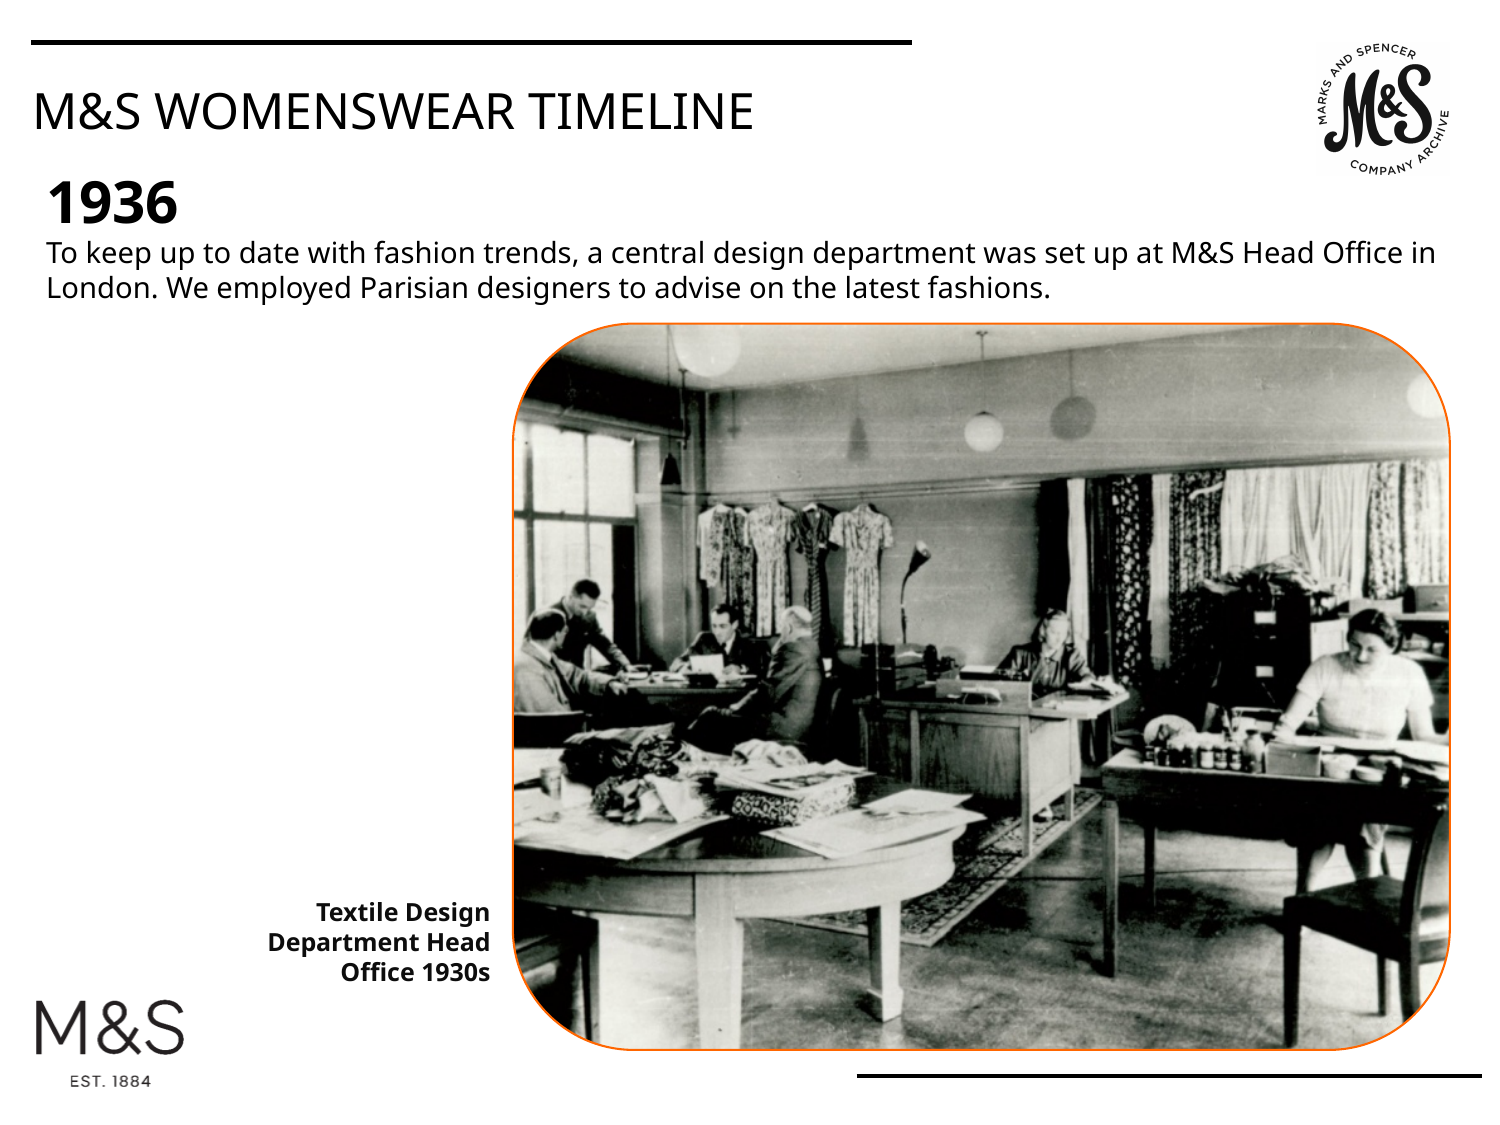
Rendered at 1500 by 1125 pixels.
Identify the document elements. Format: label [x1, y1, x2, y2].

text_box [17, 42, 1483, 1092]
